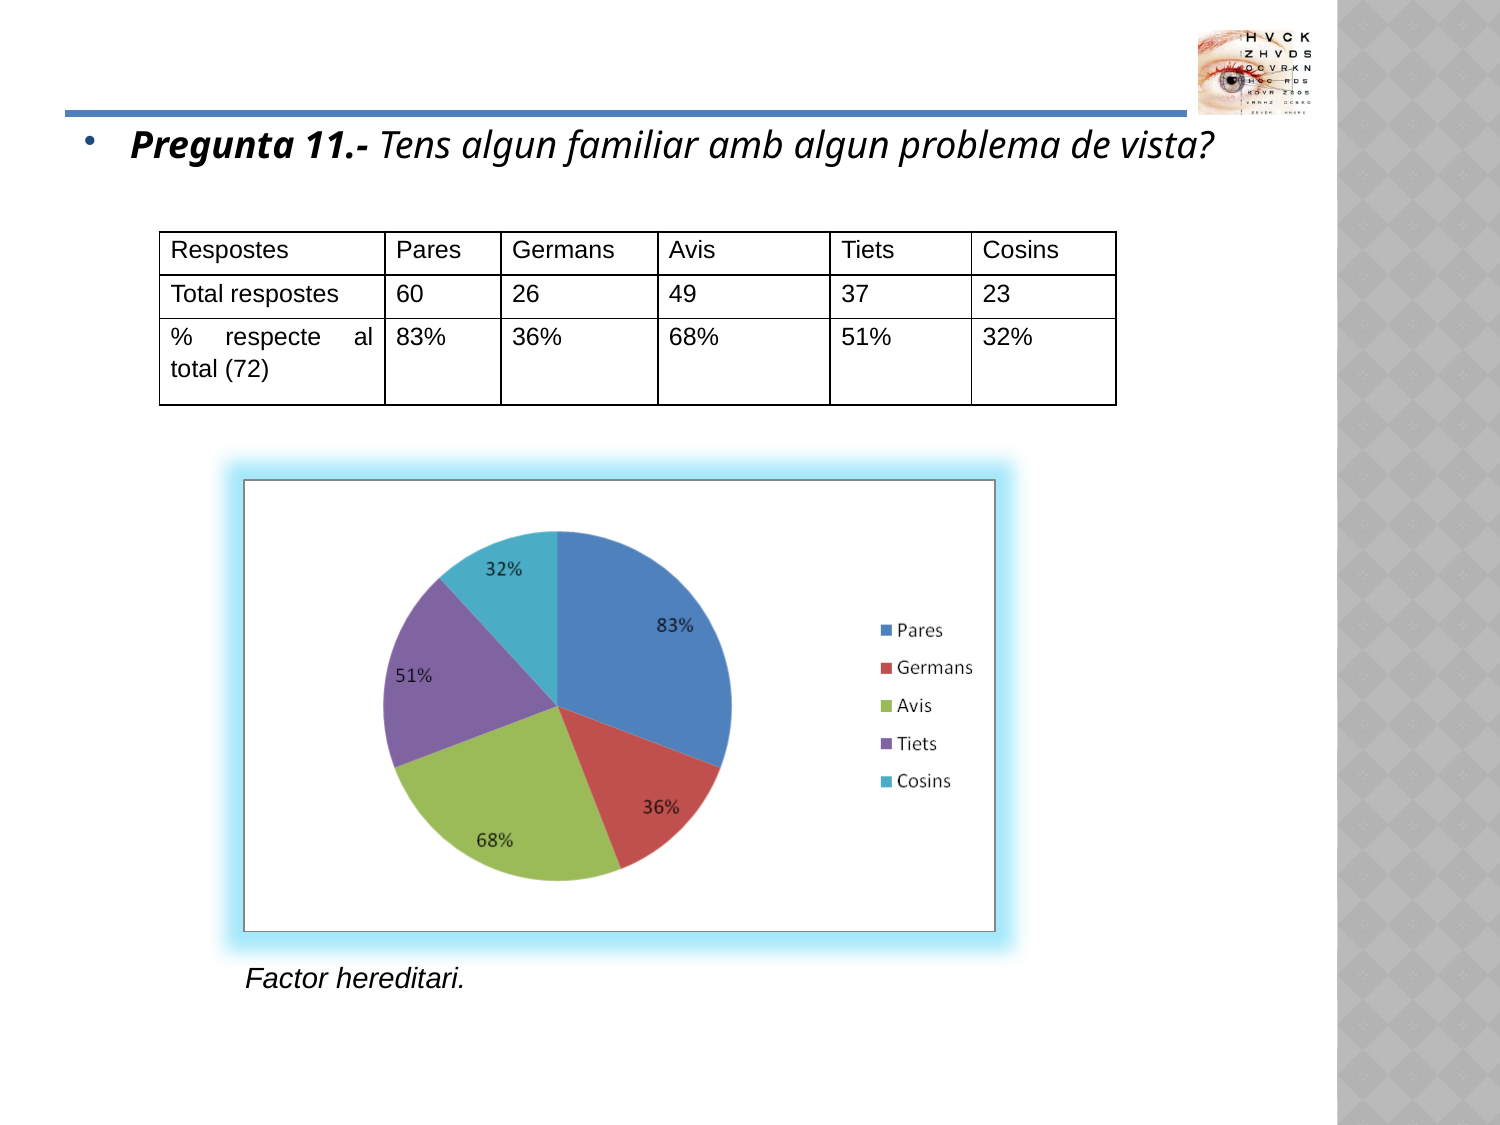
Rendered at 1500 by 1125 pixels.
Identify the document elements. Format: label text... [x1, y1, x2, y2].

text_box Factor hereditari. [230, 952, 774, 1037]
table_cell 37 [831, 276, 971, 318]
table_cell 32% [972, 319, 1115, 404]
picture [241, 479, 996, 933]
table_cell % respecte al total (72) [160, 319, 384, 404]
picture [1198, 30, 1311, 116]
table_cell 49 [659, 276, 829, 318]
table_header Tiets [831, 233, 971, 274]
table_header Avis [659, 233, 829, 274]
table_cell Total respostes [160, 276, 384, 318]
list Pregunta 11.- Tens algun familiar amb algun problema de vista? [70, 119, 1259, 224]
table_cell 51% [831, 319, 971, 404]
table_cell 60 [386, 276, 500, 318]
table_header Germans [502, 233, 657, 274]
table_header Cosins [972, 233, 1115, 274]
table_cell 68% [659, 319, 829, 404]
table_header Pares [386, 233, 500, 274]
table_cell 23 [972, 276, 1115, 318]
table_cell 36% [502, 319, 657, 404]
table_cell 26 [502, 276, 657, 318]
table_cell 83% [386, 319, 500, 404]
table_header Respostes [160, 233, 384, 274]
